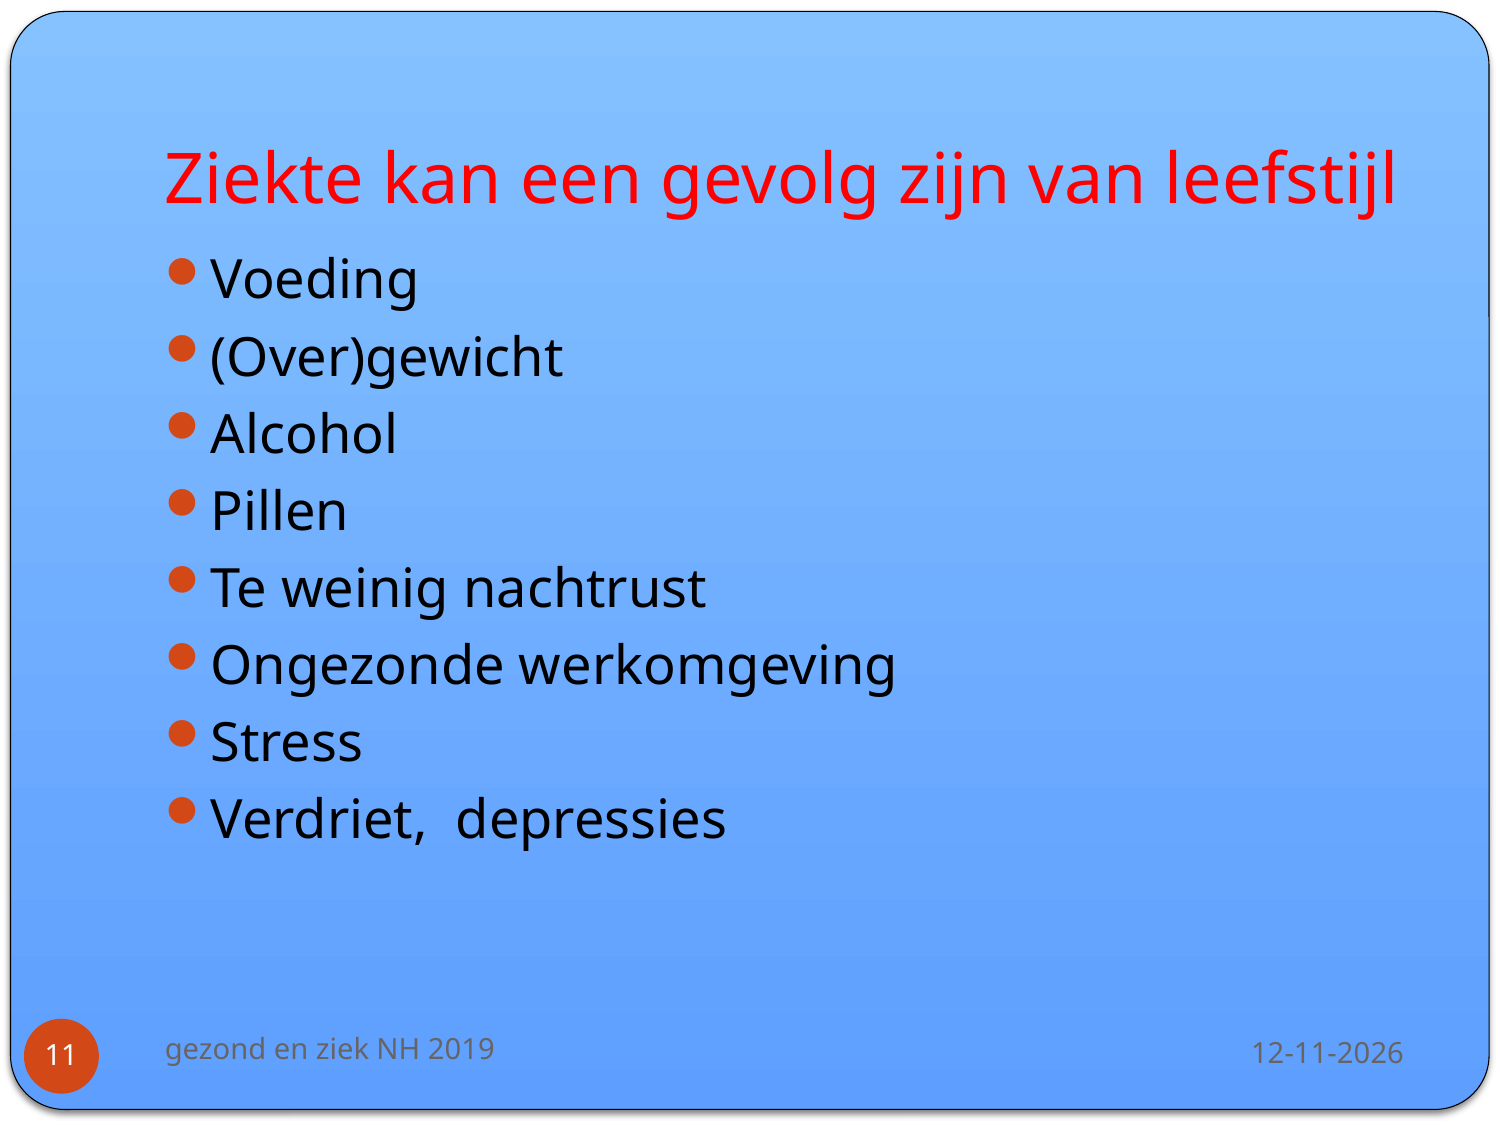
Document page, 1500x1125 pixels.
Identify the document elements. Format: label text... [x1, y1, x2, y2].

list Voeding (Over)gewicht Alcohol Pillen Te weinig nachtrust Ongezonde werkomgeving Stress Verdriet, depressies [150, 237, 1425, 988]
slide_number 11 [23, 1018, 99, 1094]
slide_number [1012, 1015, 1419, 1094]
title Ziekte kan een gevolg zijn van leefstijl [150, 45, 1425, 233]
footer gezond en ziek NH 2019 [150, 1012, 800, 1088]
